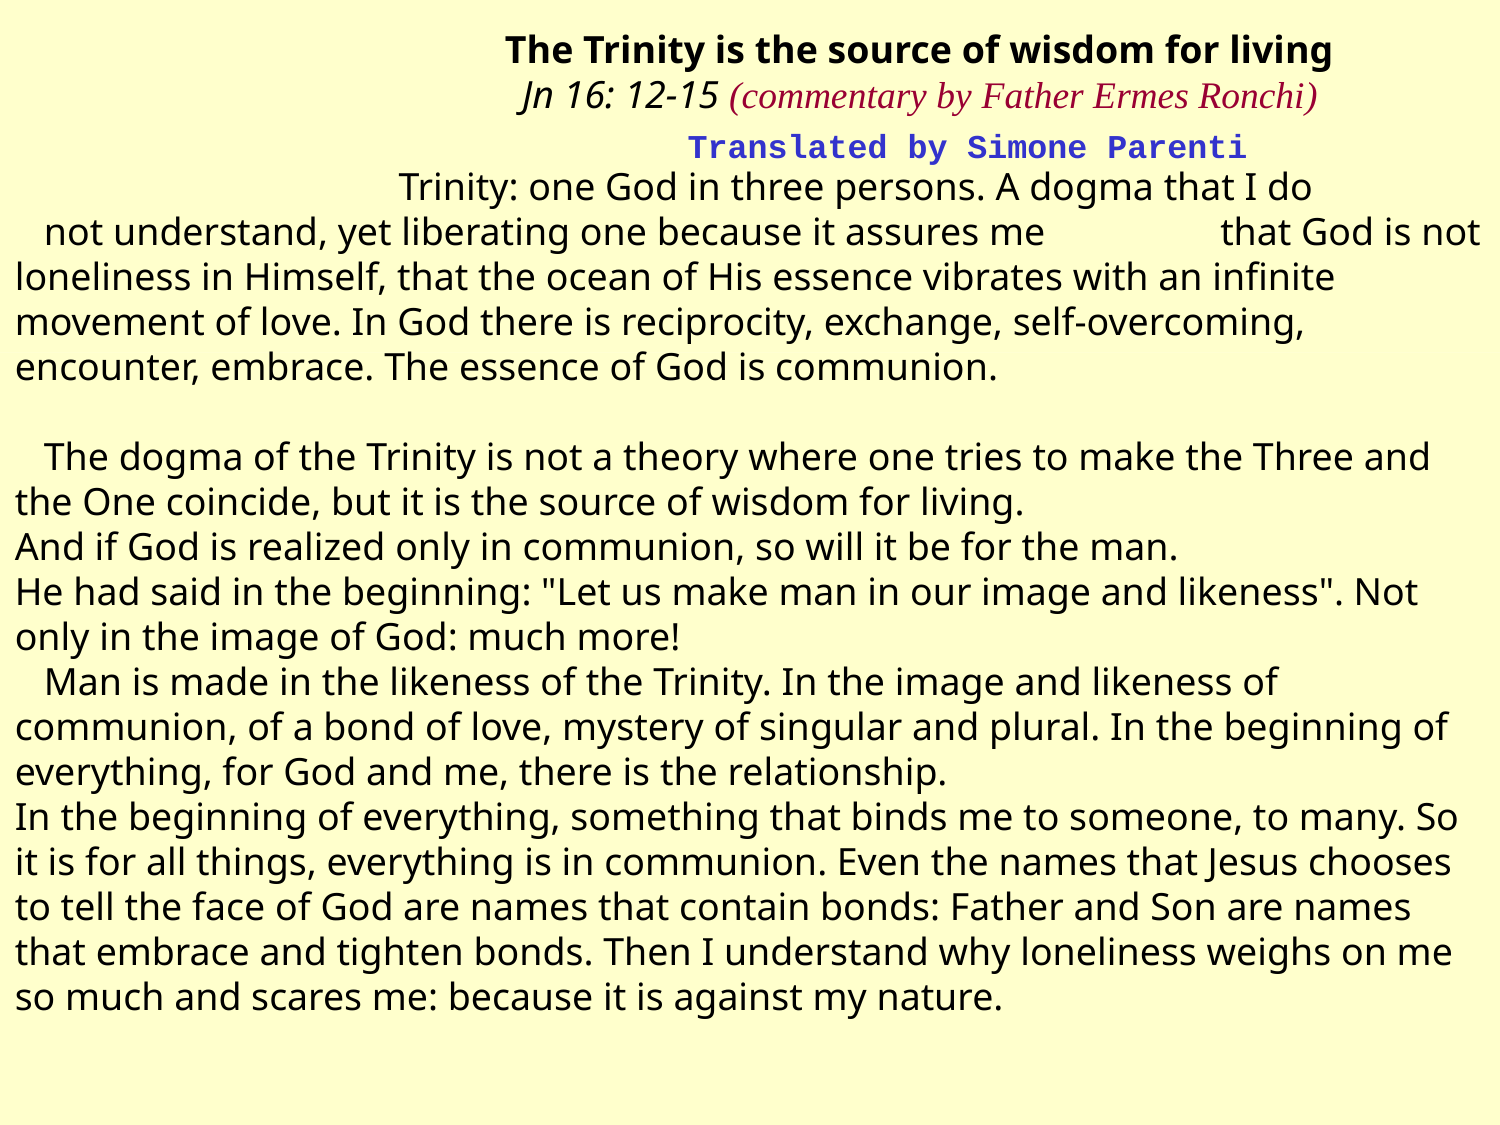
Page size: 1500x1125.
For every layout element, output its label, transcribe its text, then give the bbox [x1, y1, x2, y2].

text_box The Trinity is the source of wisdom for living Jn 16: 12-15 (commentary by Father Ermes Ronchi) Translated by Simone Parenti [324, 19, 1500, 156]
text_box Trinity: one God in three persons. A dogma that I do not understand, yet liberating one because it assures me that God is not loneliness in Himself, that the ocean of His essence vibrates with an infinite movement of love. In God there is reciprocity, exchange, self-overcoming, encounter, embrace. The essence of God is communion. The dogma of the Trinity is not a theory where one tries to make the Three and the One coincide, but it is the source of wisdom for living. And if God is realized only in communion, so will it be for the man. He had said in the beginning: "Let us make man in our image and likeness". Not only in the image of God: much more! Man is made in the likeness of the Trinity. In the image and likeness of communion, of a bond of love, mystery of singular and plural. In the beginning of everything, for God and me, there is the relationship. In the beginning of everything, something that binds me to someone, to many. So it is for all things, everything is in communion. Even the names that Jesus chooses to tell the face of God are names that contain bonds: Father and Son are names that embrace and tighten bonds. Then I understand why loneliness weighs on me so much and scares me: because it is against my nature. [0, 156, 1500, 1026]
